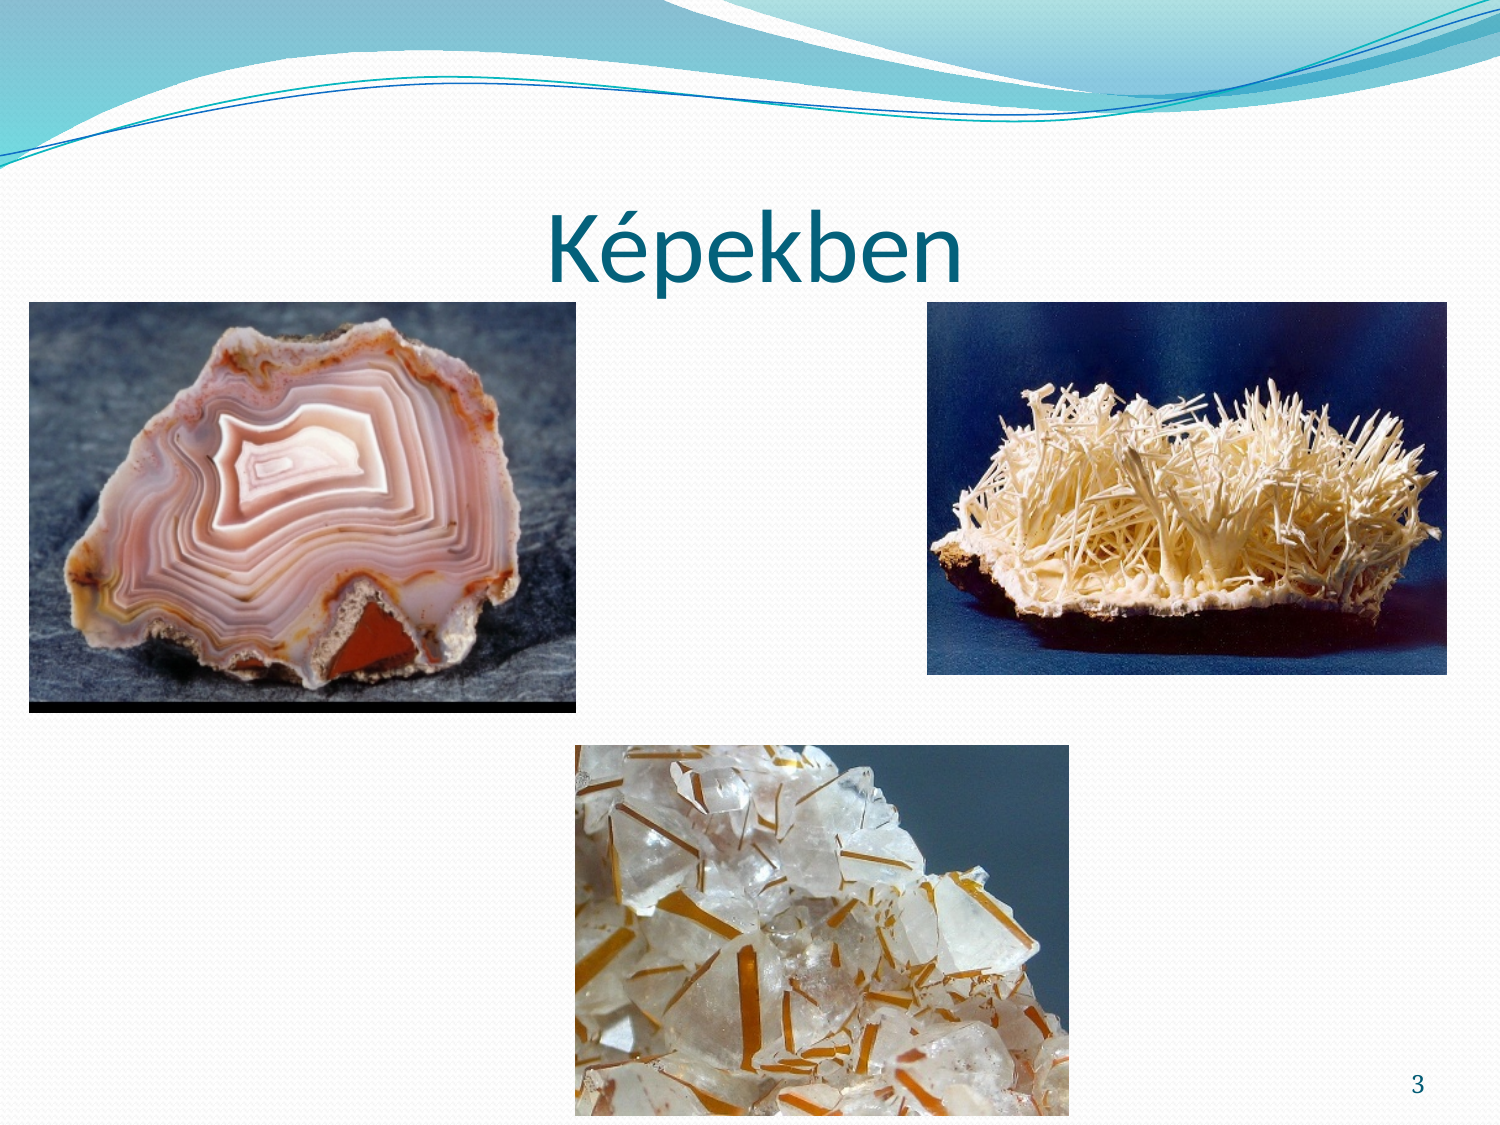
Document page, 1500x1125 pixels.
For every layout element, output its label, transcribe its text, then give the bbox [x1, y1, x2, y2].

picture [29, 302, 576, 713]
picture [575, 745, 1070, 1116]
title Képekben [75, 115, 1438, 303]
slide_number 3 [1299, 1042, 1425, 1103]
picture [926, 302, 1448, 675]
